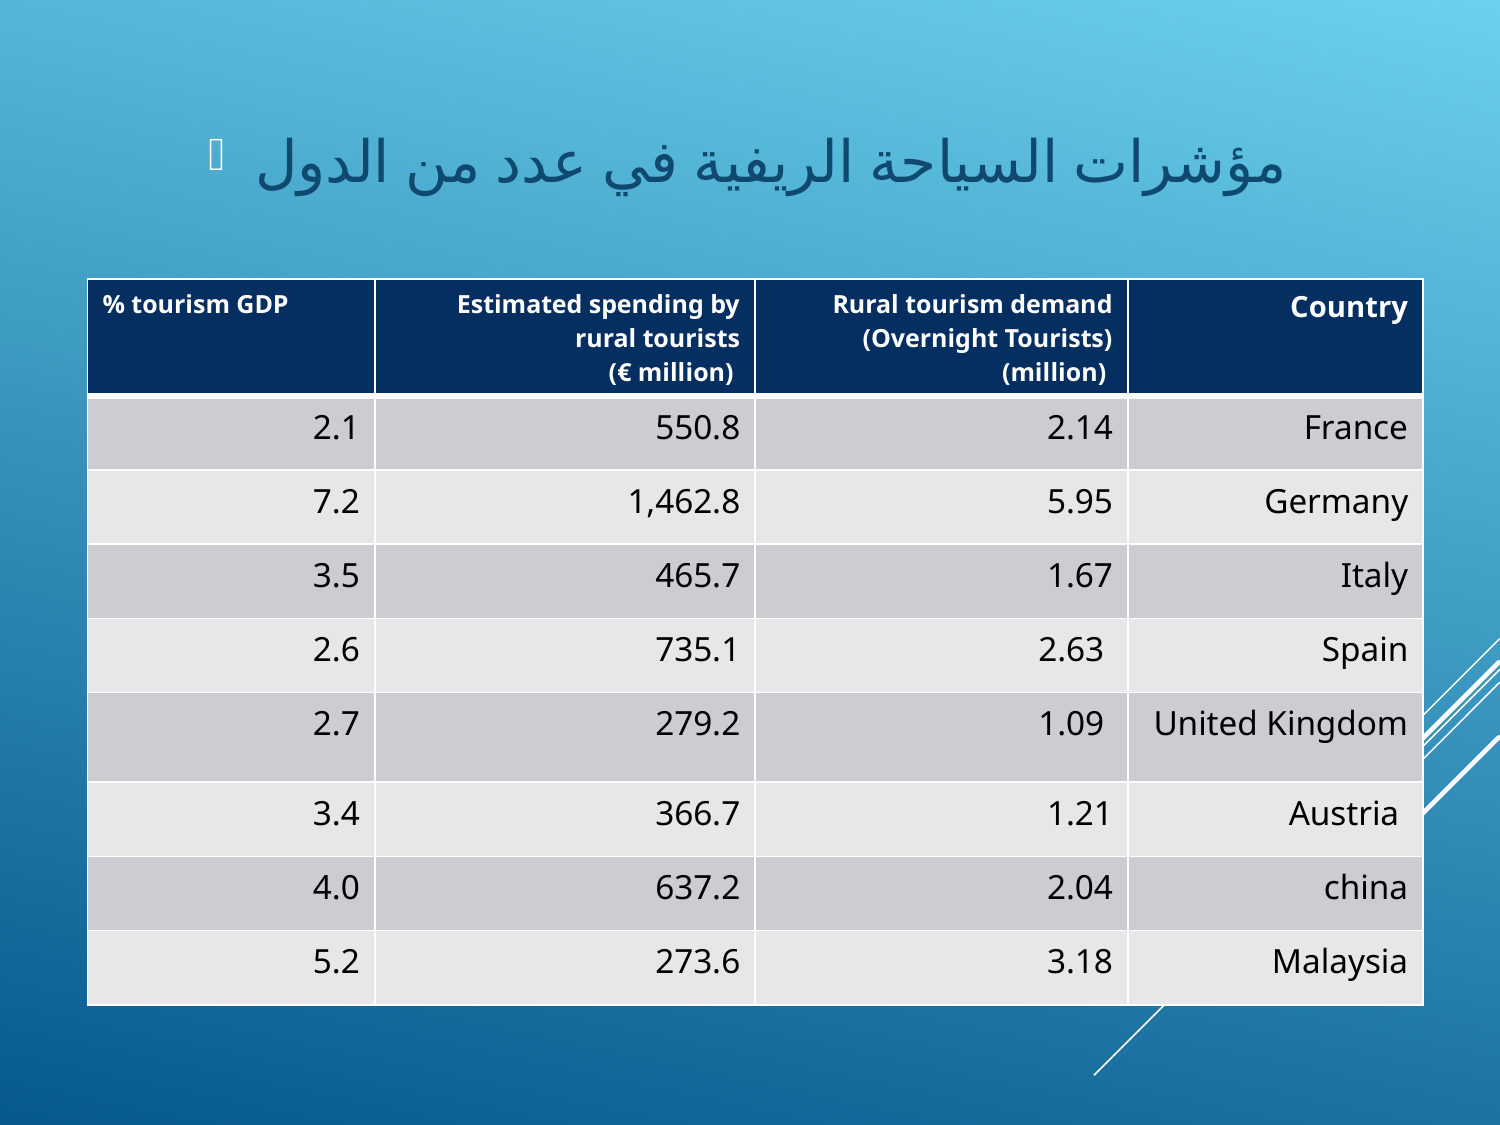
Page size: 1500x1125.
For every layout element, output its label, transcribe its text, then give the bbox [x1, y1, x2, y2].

table_cell 1,462.8 [376, 471, 754, 543]
table_cell 1.21 [756, 783, 1127, 856]
table_header Country [1129, 280, 1422, 393]
table_cell Germany [1129, 471, 1422, 543]
table_cell 2.1 [88, 399, 374, 469]
table_cell 2.04 [756, 857, 1127, 930]
table_cell 2.14 [756, 399, 1127, 469]
table_cell Italy [1129, 545, 1422, 618]
table_cell 3.5 [88, 545, 374, 618]
table_cell 2.6 [88, 619, 374, 692]
table_cell 273.6 [376, 931, 754, 1004]
table_cell 5.2 [88, 931, 374, 1004]
table_cell Malaysia [1129, 931, 1422, 1004]
table_cell 465.7 [376, 545, 754, 618]
table_cell 735.1 [376, 619, 754, 692]
table_header % tourism GDP [88, 280, 374, 393]
table_cell United Kingdom [1129, 693, 1422, 781]
table_cell 5.95 [756, 471, 1127, 543]
table_cell Spain [1129, 619, 1422, 692]
table_cell 7.2 [88, 471, 374, 543]
table_cell 3.18 [756, 931, 1127, 1004]
table_cell France [1129, 399, 1422, 469]
table_cell 637.2 [376, 857, 754, 930]
table_cell 2.7 [88, 693, 374, 781]
table_cell 3.4 [88, 783, 374, 856]
table_cell 279.2 [376, 693, 754, 781]
table_cell 366.7 [376, 783, 754, 856]
table_cell 4.0 [88, 857, 374, 930]
list مؤشرات السياحة الريفية في عدد من الدول [87, 87, 1424, 232]
table_cell 550.8 [376, 399, 754, 469]
table_header Estimated spending by rural tourists (€ million) [376, 280, 754, 393]
table_cell china [1129, 857, 1422, 930]
table_header Rural tourism demand (Overnight Tourists)(million) [756, 280, 1127, 393]
table_cell 1.67 [756, 545, 1127, 618]
table_cell 2.63 [756, 619, 1127, 692]
table_cell 1.09 [756, 693, 1127, 781]
table_cell Austria [1129, 783, 1422, 856]
